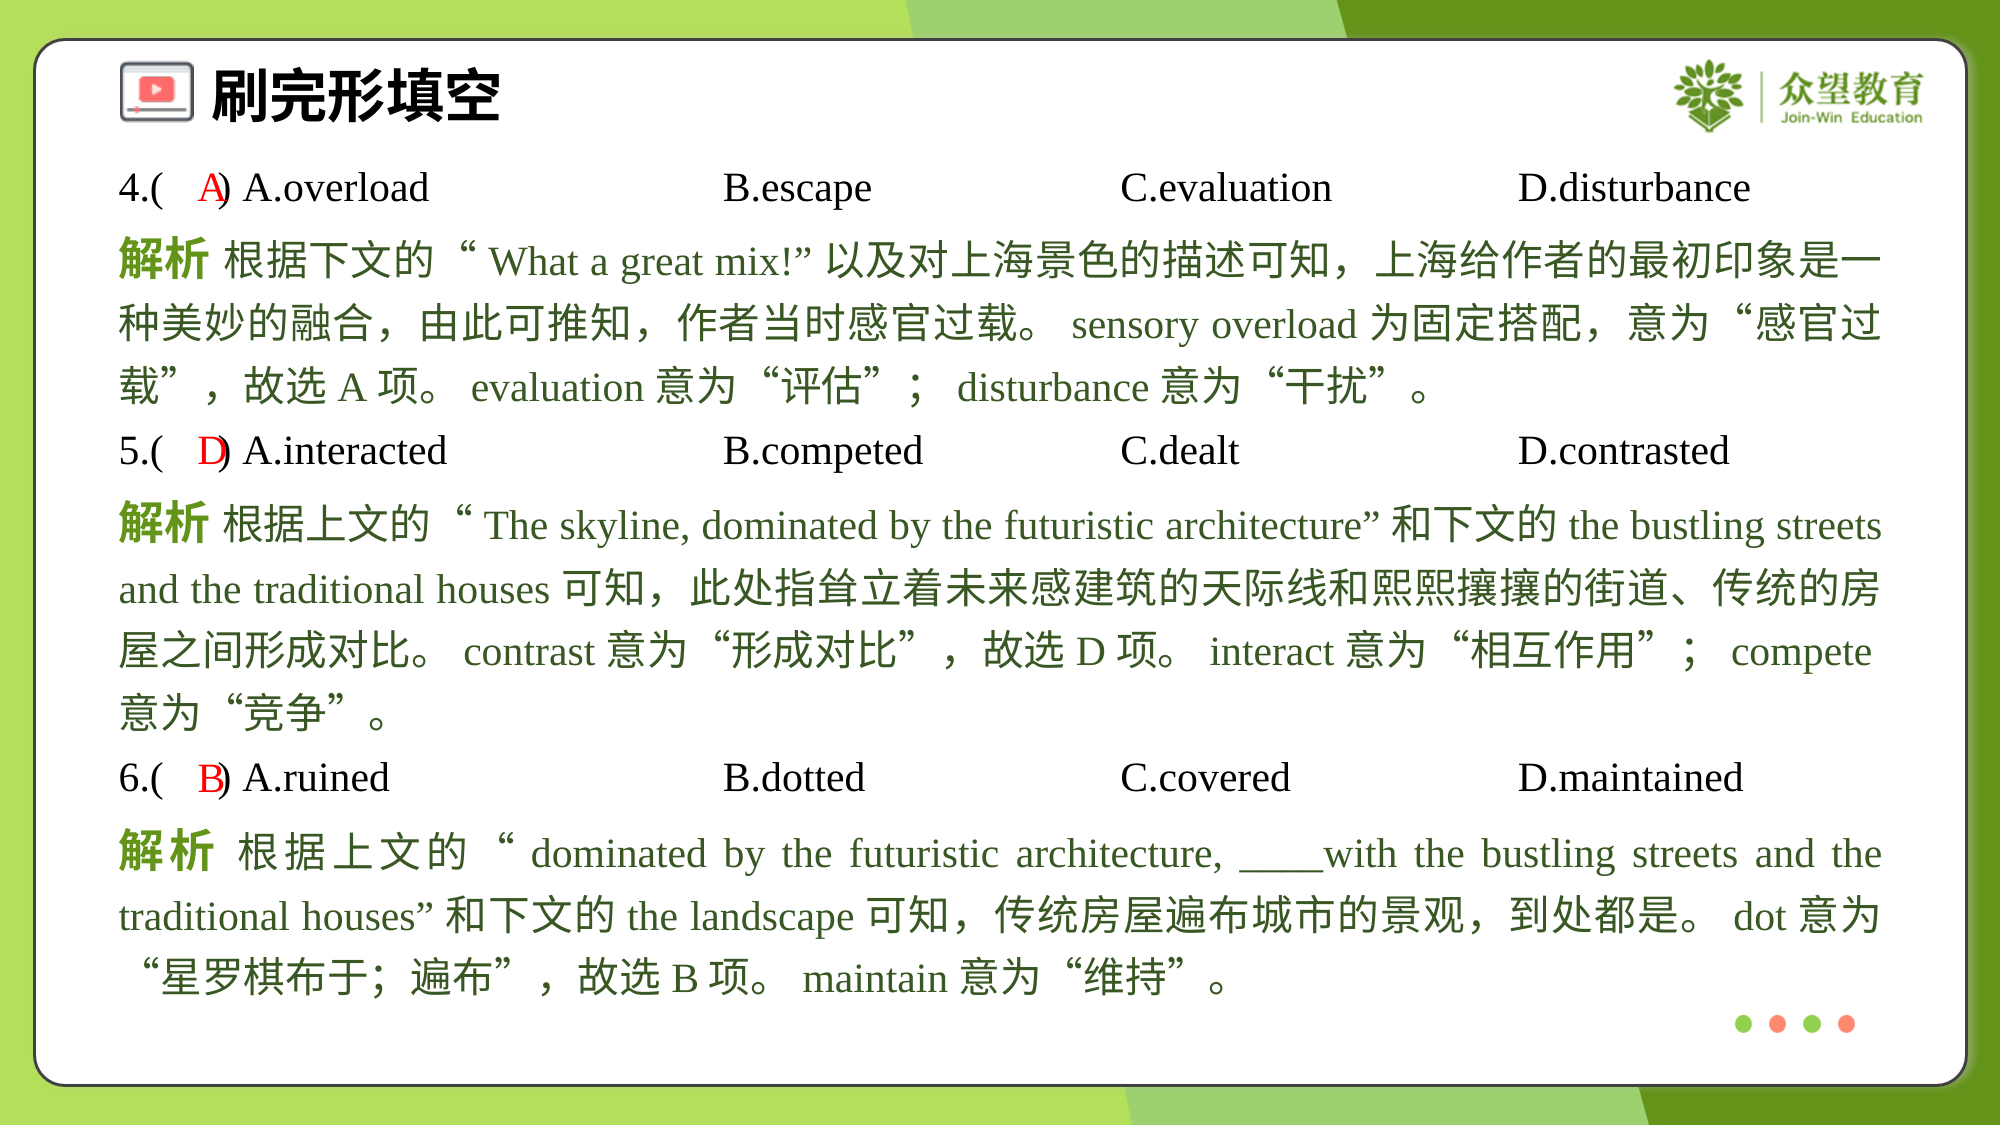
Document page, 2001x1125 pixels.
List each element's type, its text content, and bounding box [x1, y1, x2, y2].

text_box 6.( ) A.ruined B.dotted C.covered D.maintained [118, 737, 192, 795]
text_box 5.( ) A.interacted B.competed C.dealt D.contrasted [233, 410, 1883, 468]
text_box 解析 根据上文的“The skyline, dominated by the futuristic architecture”和下文的the bustling streets and the traditional houses可知，此处指耸立着未来感建筑的天际线和熙熙攘攘的街道、传统的房屋之间形成对比。contrast意为“形成对比”，故选D项。interact意为“相互作用”；compete意为“竞争”。 [118, 480, 1883, 732]
picture [0, 0, 2000, 1125]
text_box 4.( ) A.overload B.escape C.evaluation D.disturbance [233, 146, 1883, 204]
text_box D [192, 410, 233, 469]
text_box B [192, 737, 231, 796]
text_box 4.( ) A.overload B.escape C.evaluation D.disturbance [118, 146, 192, 204]
text_box 6.( ) A.ruined B.dotted C.covered D.maintained [231, 737, 1883, 795]
text_box 解析 根据下文的“What a great mix!”以及对上海景色的描述可知，上海给作者的最初印象是一种美妙的融合，由此可推知，作者当时感官过载。sensory overload为固定搭配，意为“感官过载”，故选A项。evaluation意为“评估”；disturbance意为“干扰”。 [118, 215, 1883, 405]
text_box 解析 根据上文的“dominated by the futuristic architecture, ____with the bustling streets and the traditional houses”和下文的the landscape可知，传统房屋遍布城市的景观，到处都是。dot意为“星罗棋布于；遍布”，故选B项。maintain意为“维持”。 [118, 807, 1883, 997]
text_box A [192, 146, 233, 205]
text_box 5.( ) A.interacted B.competed C.dealt D.contrasted [118, 410, 192, 468]
